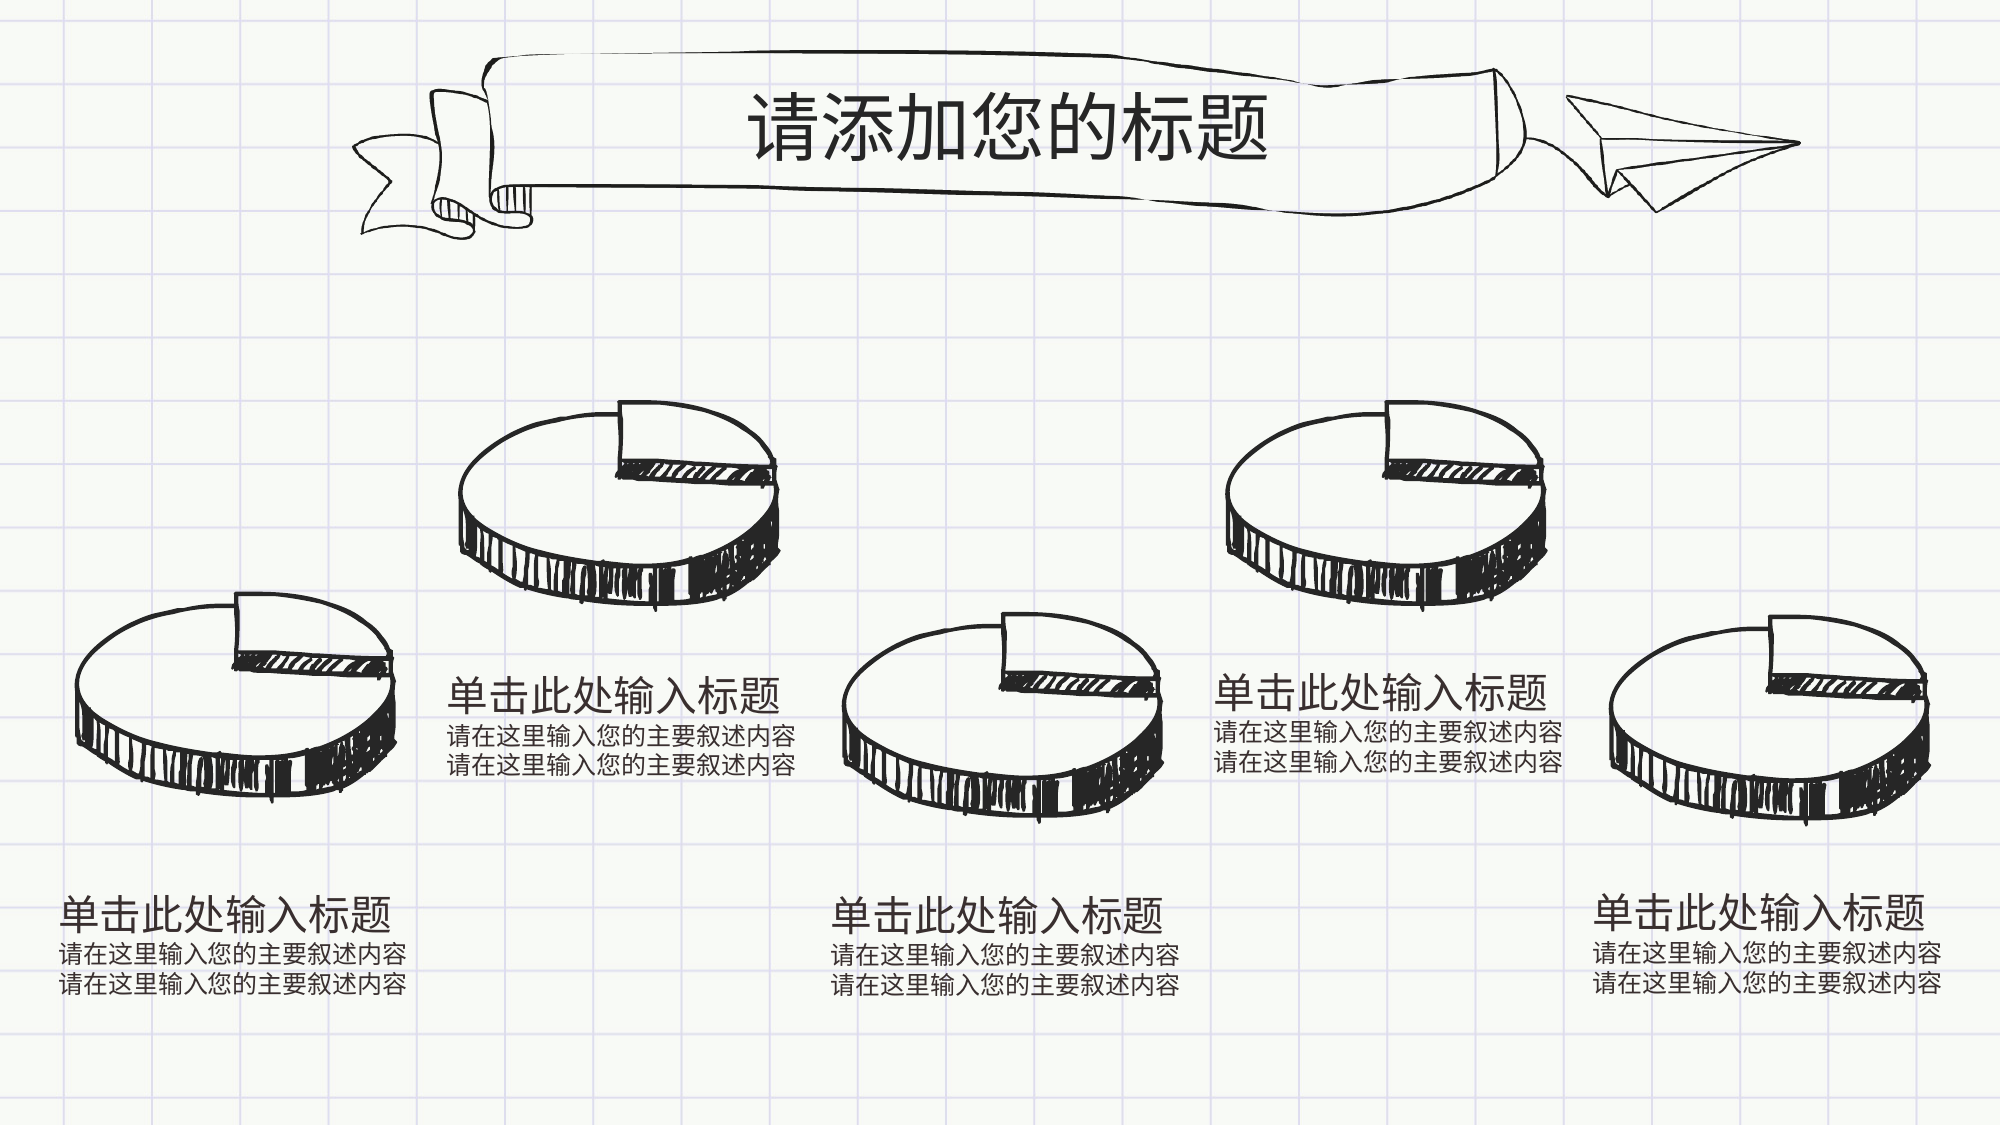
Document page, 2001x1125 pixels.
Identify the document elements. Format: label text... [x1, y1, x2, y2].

text_box 单击此处输入标题 请在这里输入您的主要叙述内容 请在这里输入您的主要叙述内容 [1577, 879, 1958, 1085]
text_box 单击此处输入标题 请在这里输入您的主要叙述内容 请在这里输入您的主要叙述内容 [43, 880, 424, 1086]
text_box 单击此处输入标题 请在这里输入您的主要叙述内容 请在这里输入您的主要叙述内容 [432, 662, 812, 868]
text_box [1608, 614, 1932, 827]
text_box [841, 611, 1165, 824]
text_box [1225, 400, 1548, 612]
picture [352, 50, 1801, 240]
text_box [74, 591, 398, 804]
text_box [458, 400, 781, 612]
text_box 单击此处输入标题 请在这里输入您的主要叙述内容 请在这里输入您的主要叙述内容 [815, 881, 1196, 1087]
text_box 单击此处输入标题 请在这里输入您的主要叙述内容 请在这里输入您的主要叙述内容 [1199, 659, 1579, 864]
